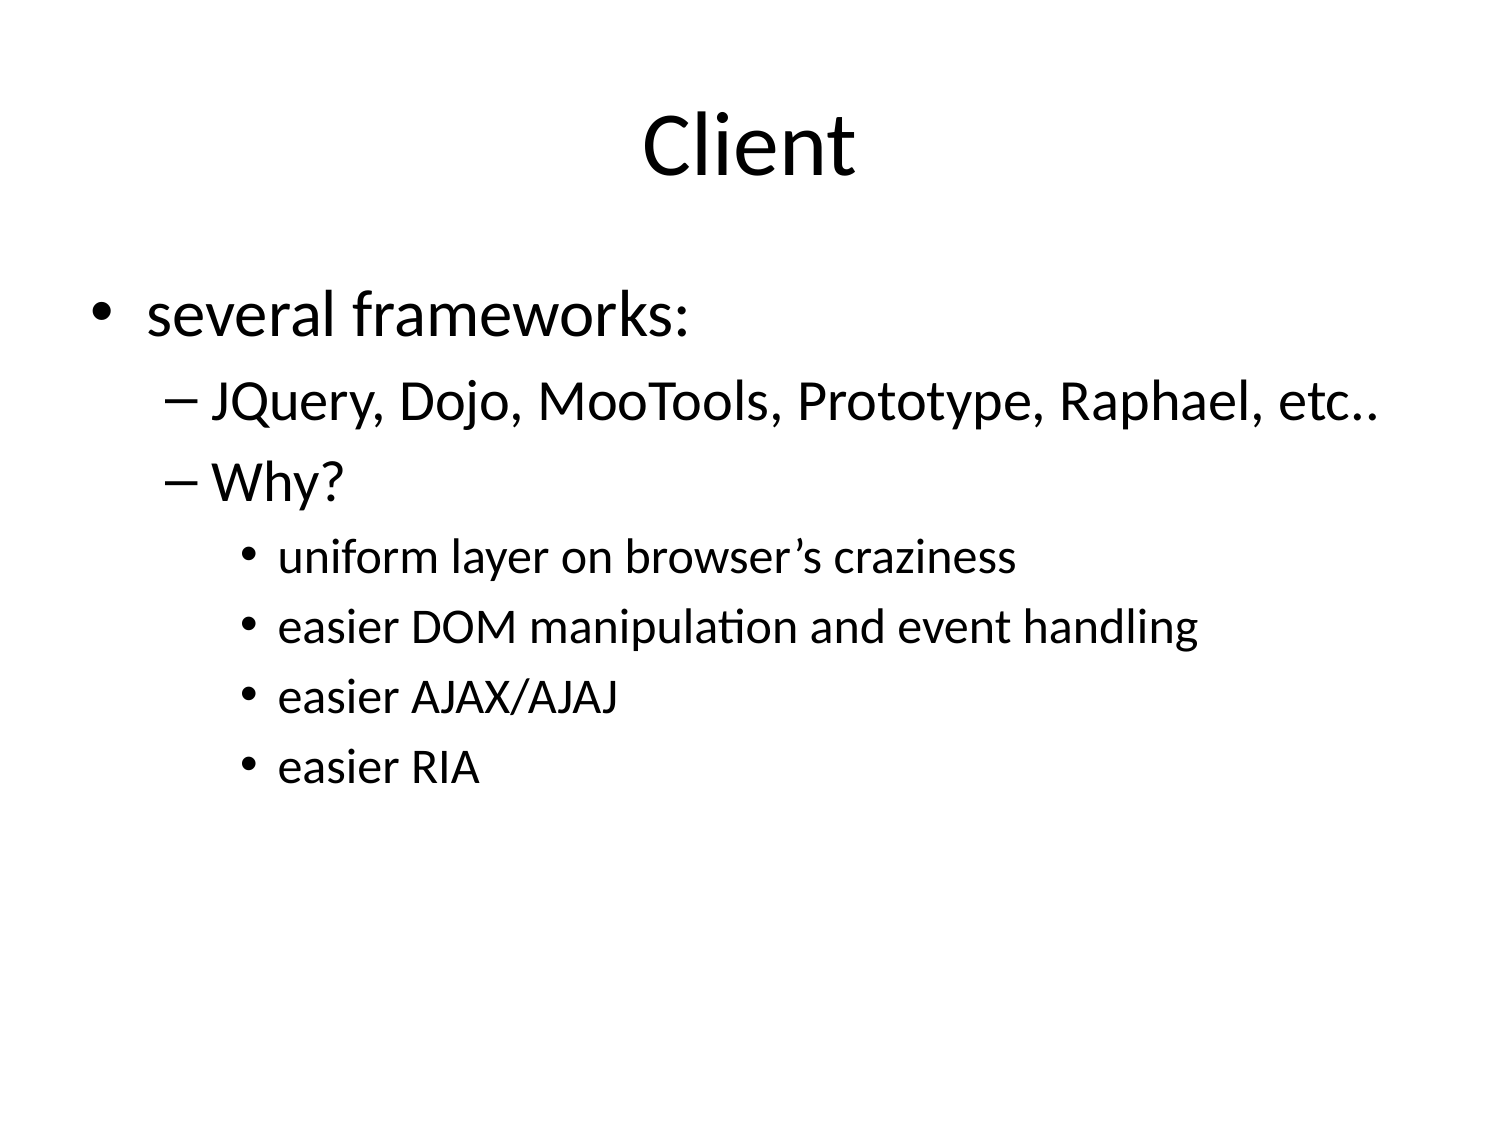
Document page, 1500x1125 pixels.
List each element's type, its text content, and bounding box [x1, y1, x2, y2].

list several frameworks: JQuery, Dojo, MooTools, Prototype, Raphael, etc.. Why? uniform layer on browser’s craziness easier DOM manipulation and event handling easier AJAX/AJAJ easier RIA [75, 262, 1425, 1005]
title Client [75, 45, 1425, 233]
